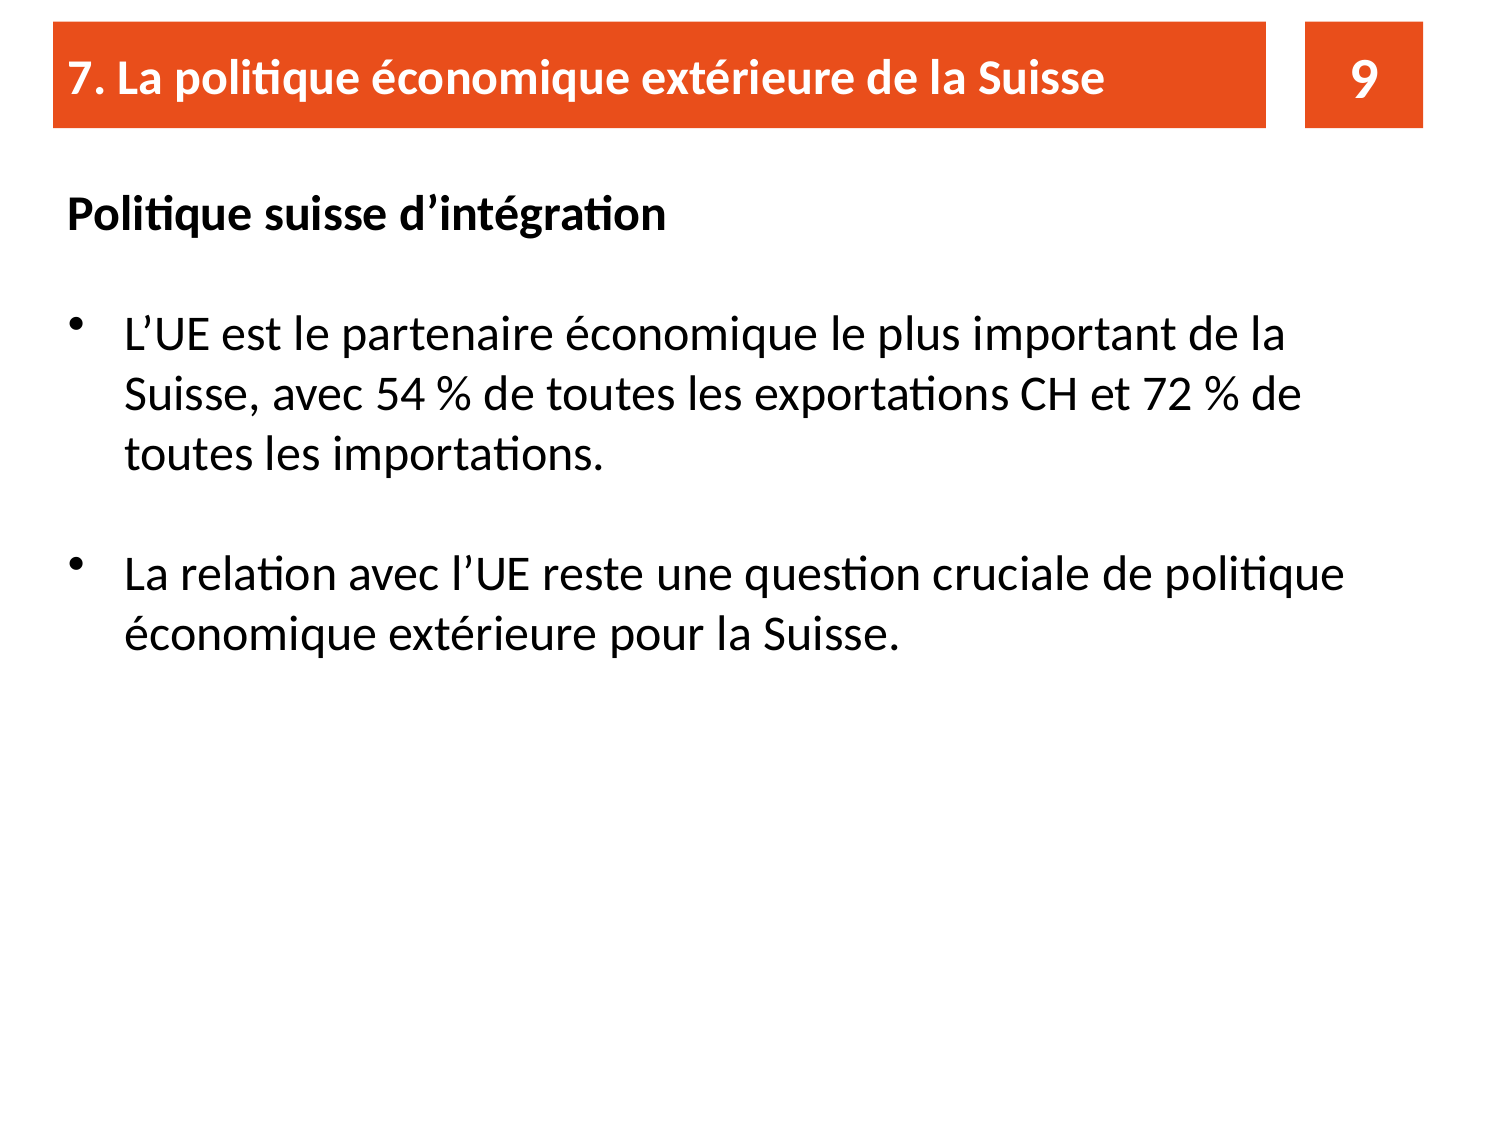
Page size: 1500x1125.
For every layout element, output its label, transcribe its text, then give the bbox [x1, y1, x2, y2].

text_box Politique suisse d’intégration L’UE est le partenaire économique le plus important de la Suisse, avec 54 % de toutes les exportations CH et 72 % de toutes les importations. La relation avec l’UE reste une question cruciale de politique économique extérieure pour la Suisse. [53, 172, 1447, 668]
text_box 9 [1305, 21, 1424, 129]
text_box 7. La politique économique extérieure de la Suisse [53, 21, 1266, 129]
